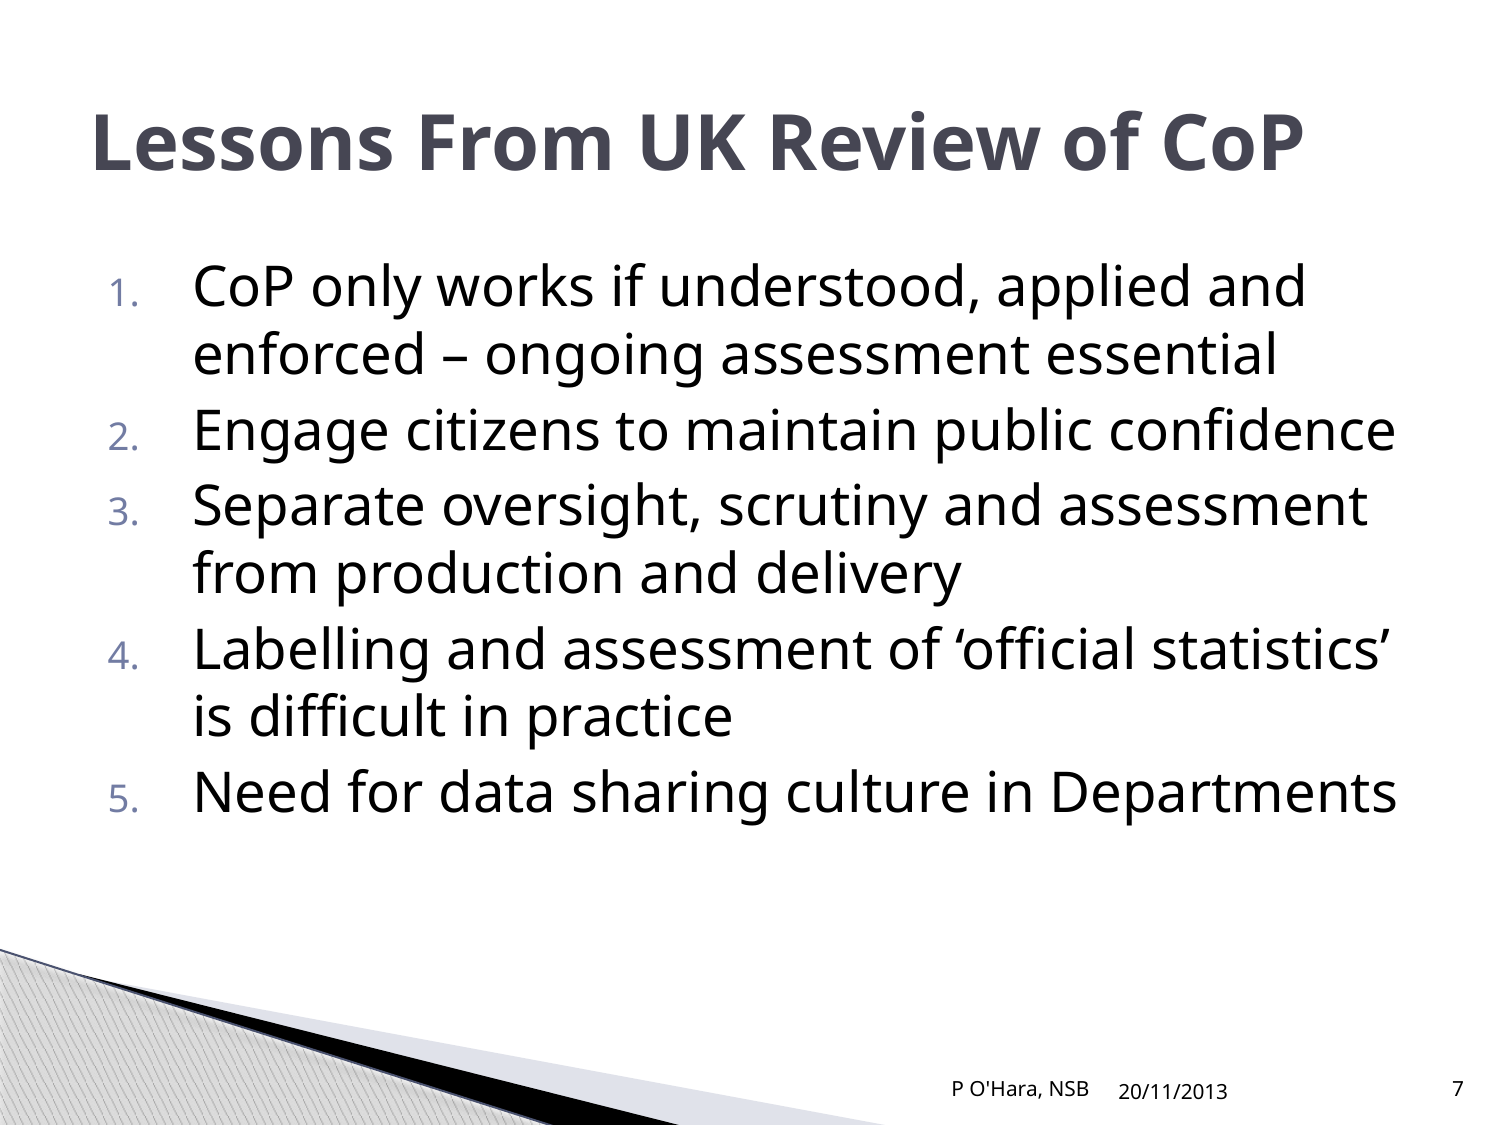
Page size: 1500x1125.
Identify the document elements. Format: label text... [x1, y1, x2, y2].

slide_number 7 [1418, 1051, 1479, 1112]
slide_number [1105, 1051, 1418, 1112]
list CoP only works if understood, applied and enforced – ongoing assessment essential Engage citizens to maintain public confidence Separate oversight, scrutiny and assessment from production and delivery Labelling and assessment of ‘official statistics’ is difficult in practice Need for data sharing culture in Departments [75, 243, 1425, 986]
title Lessons From UK Review of CoP [75, 45, 1425, 233]
footer P O'Hara, NSB [718, 1051, 1105, 1112]
